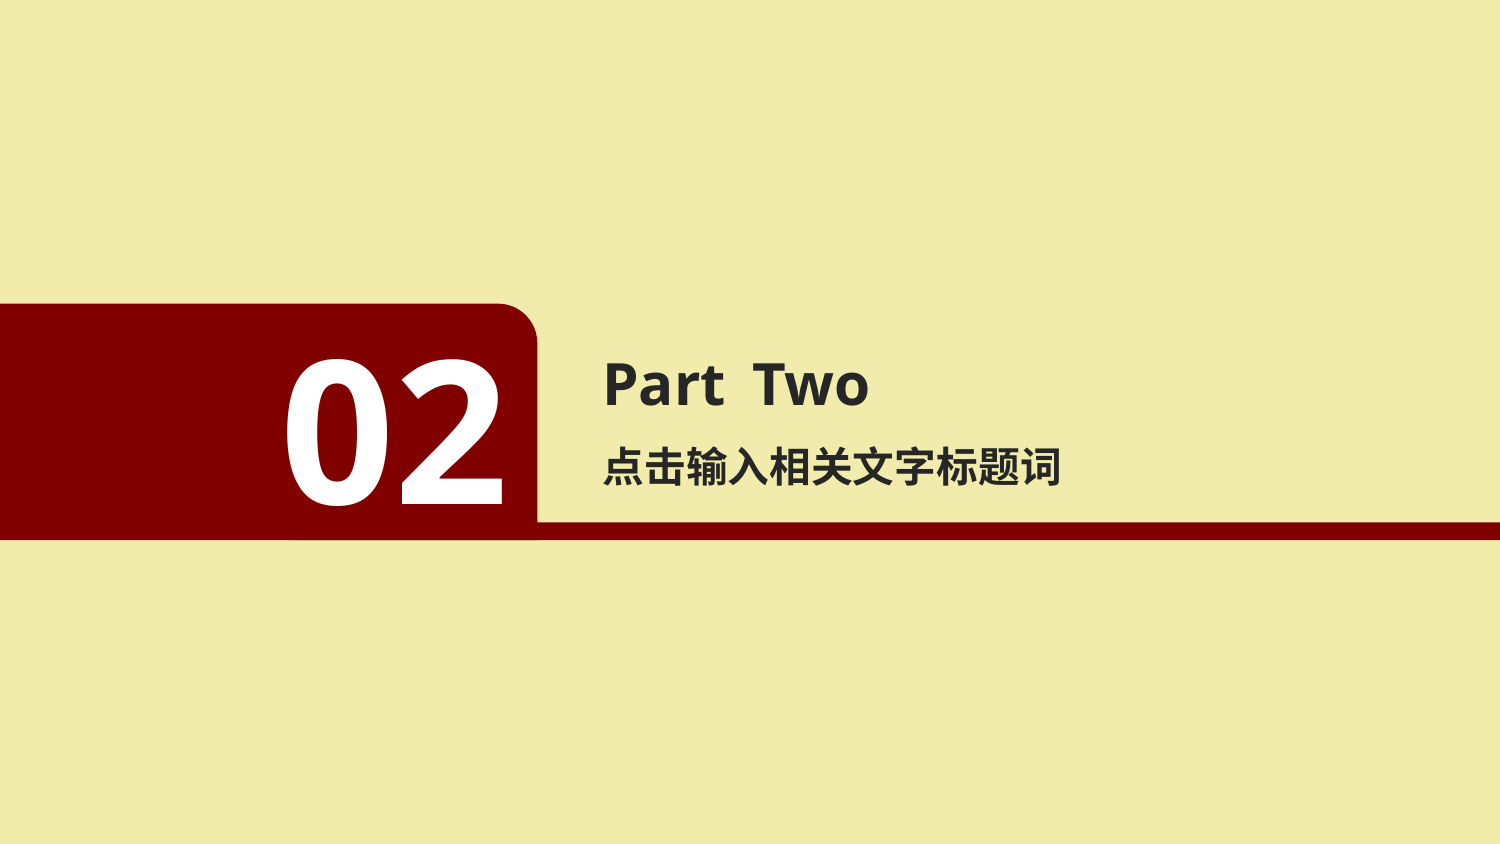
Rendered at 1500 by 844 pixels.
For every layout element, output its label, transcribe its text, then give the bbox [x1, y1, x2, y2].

text_box Part Two [587, 339, 886, 424]
text_box 点击输入相关文字标题词 [587, 433, 1088, 499]
text_box [525, 311, 540, 520]
text_box [287, 520, 1500, 542]
text_box 02 [265, 297, 525, 553]
text_box [0, 301, 265, 543]
